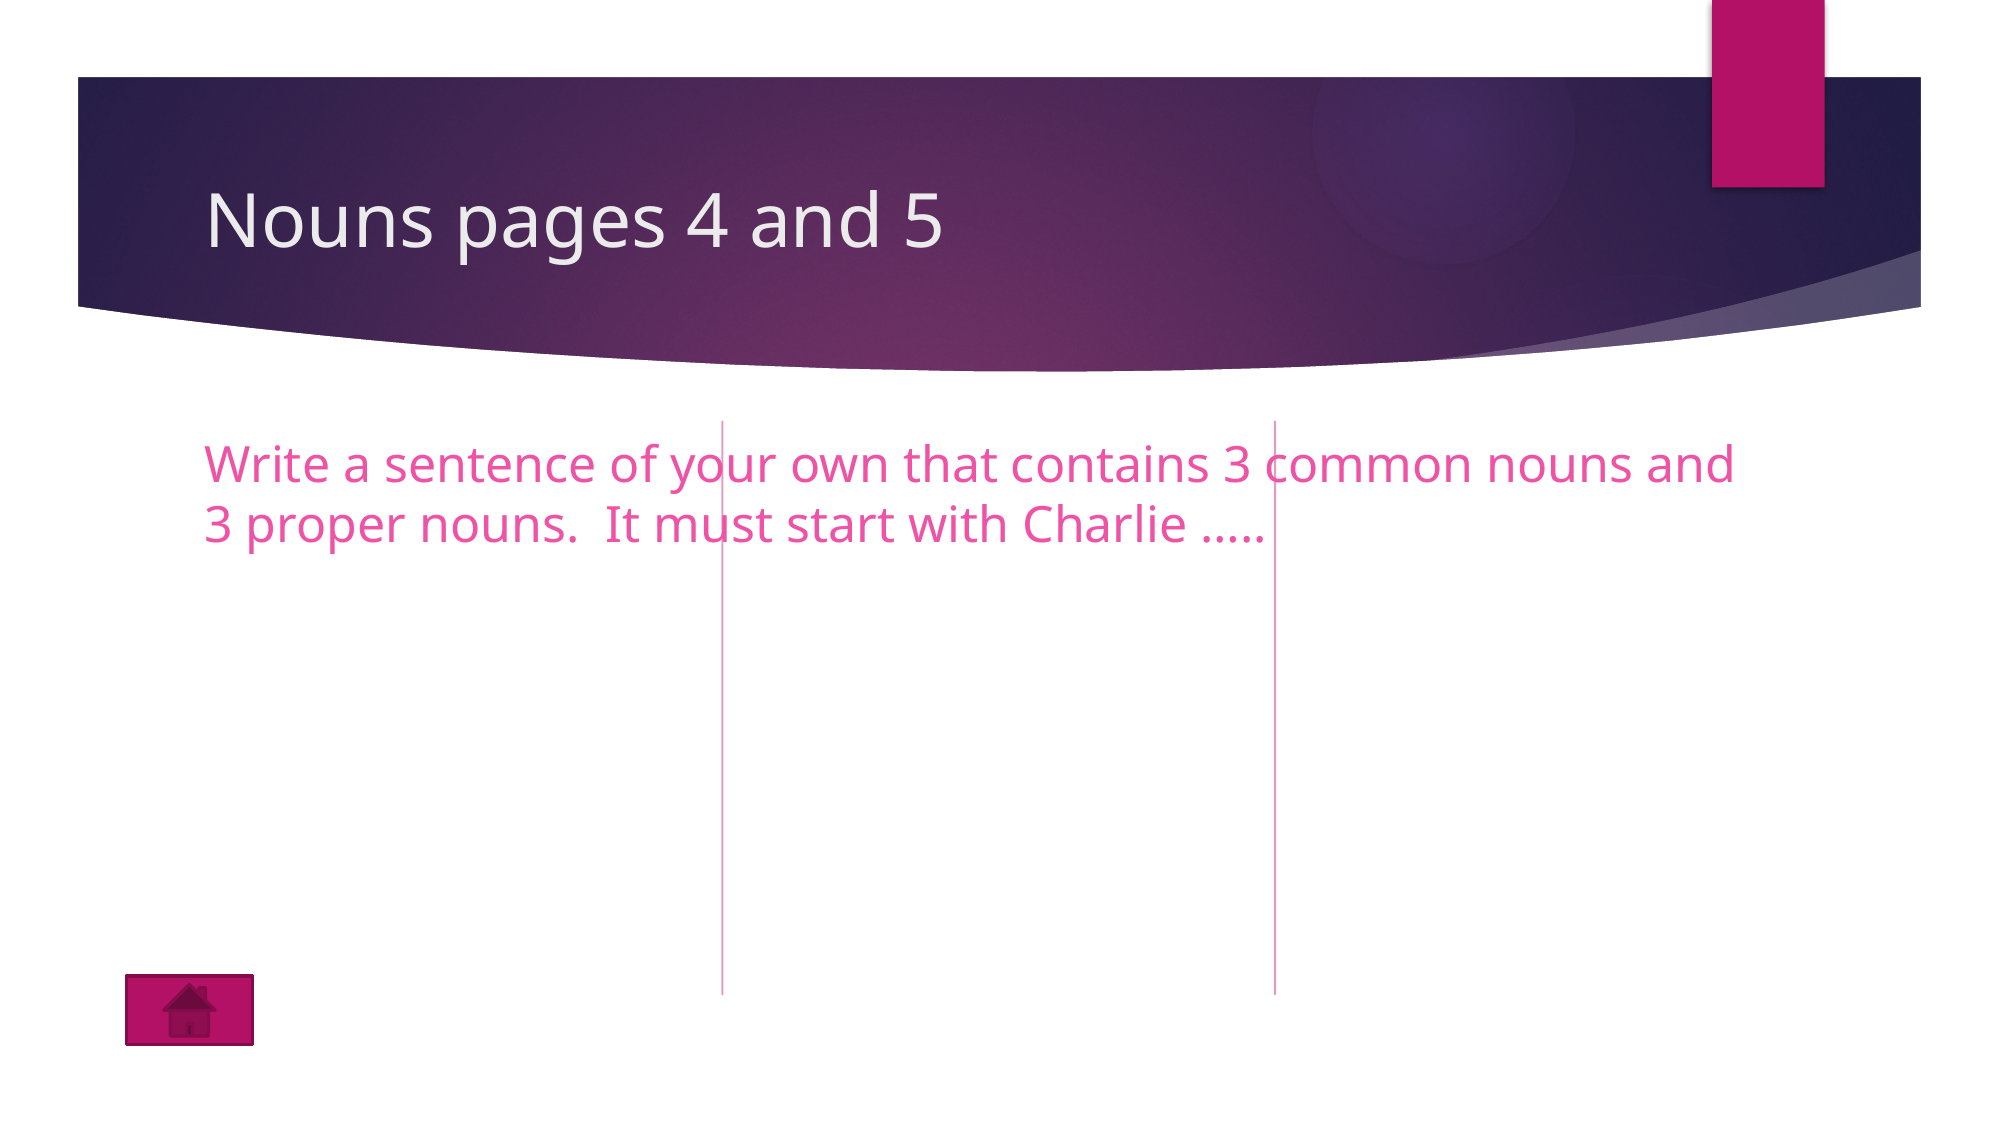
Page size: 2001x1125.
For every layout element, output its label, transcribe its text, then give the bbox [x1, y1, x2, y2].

text_box [125, 974, 254, 1046]
title Nouns pages 4 and 5 [189, 159, 1638, 276]
list Write a sentence of your own that contains 3 common nouns and 3 proper nouns. It must start with Charlie ….. [189, 427, 1772, 561]
